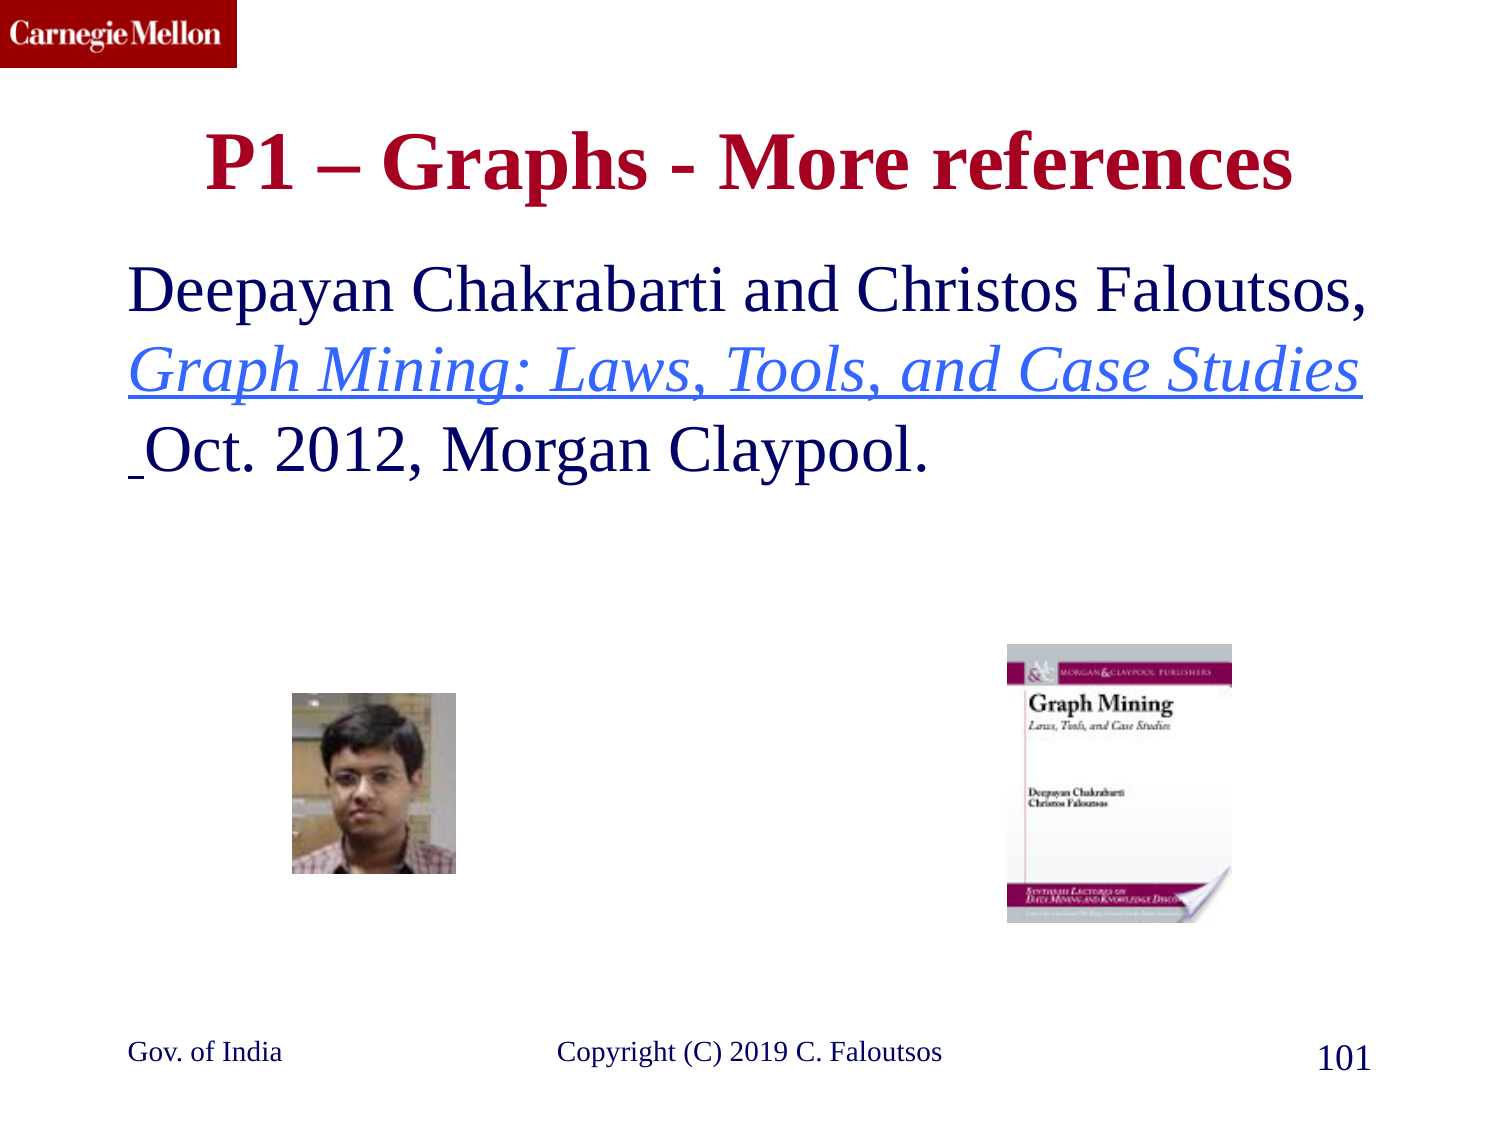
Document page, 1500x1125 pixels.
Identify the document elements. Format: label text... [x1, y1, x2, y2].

footer Copyright (C) 2019 C. Faloutsos [512, 1024, 988, 1101]
title P1 – Graphs - More references [112, 99, 1388, 213]
list Deepayan Chakrabarti and Christos Faloutsos, Graph Mining: Laws, Tools, and Case Studies Oct. 2012, Morgan Claypool. [112, 237, 1388, 1001]
picture [1007, 644, 1232, 923]
slide_number Gov. of India [112, 1024, 426, 1101]
picture [292, 693, 456, 874]
picture [0, 0, 237, 68]
slide_number 101 [1074, 1024, 1388, 1101]
